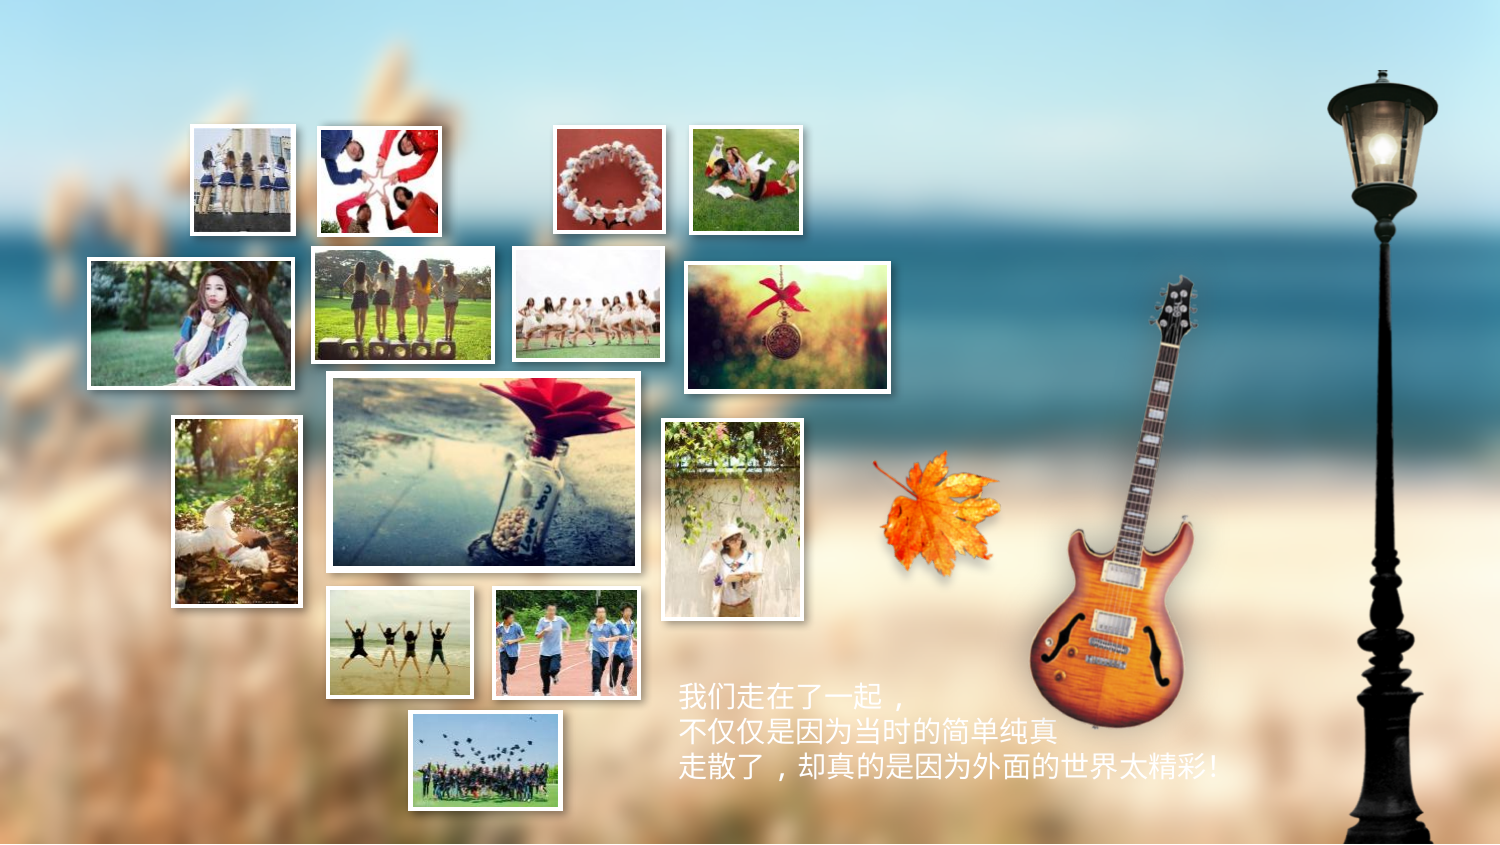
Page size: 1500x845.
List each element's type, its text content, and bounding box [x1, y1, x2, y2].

picture [0, 0, 1500, 844]
text_box 我们走在了一起, 不仅仅是因为当时的简单纯真 走散了,却真的是因为外面的世界太精彩！ [663, 670, 1326, 826]
